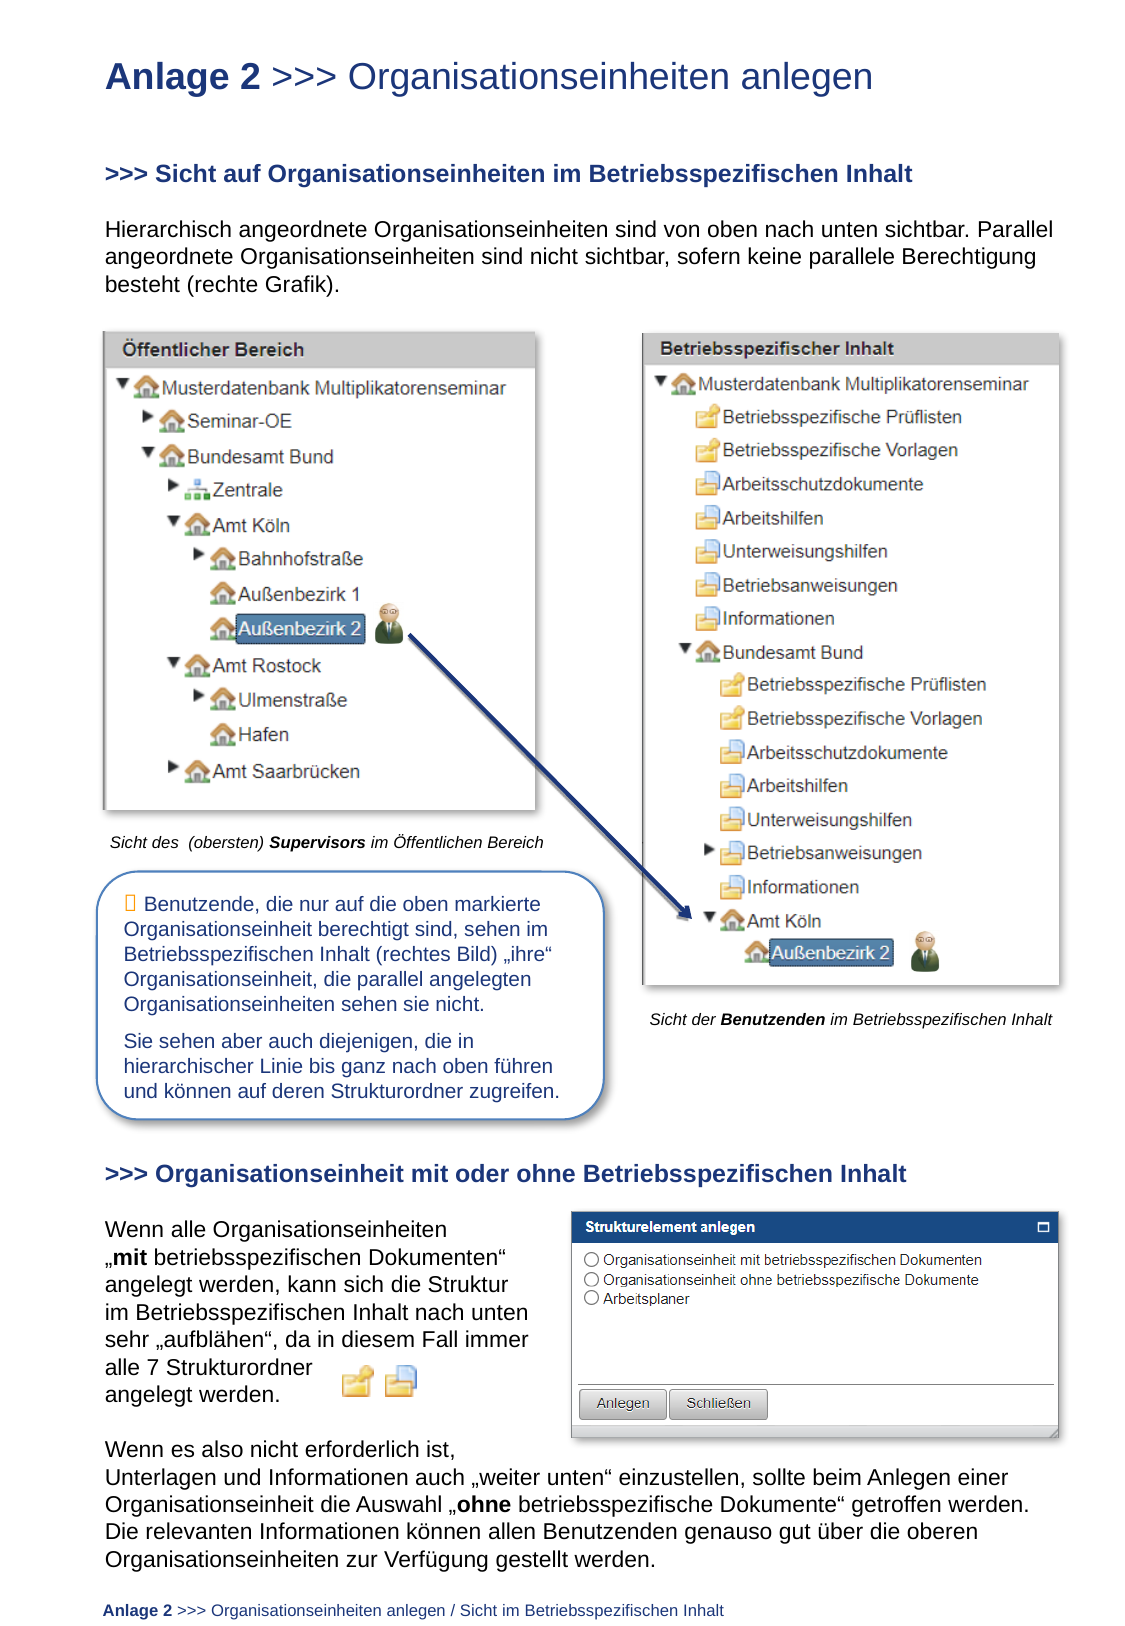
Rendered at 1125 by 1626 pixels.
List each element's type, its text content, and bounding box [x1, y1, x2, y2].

text_box  Benutzende, die nur auf die oben markierte Organisationseinheit berechtigt sind, sehen im Betriebsspezifischen Inhalt (rechtes Bild) „ihre“ Organisationseinheit, die parallel angelegten Organisationseinheiten sehen sie nicht. Sie sehen aber auch diejenigen, die in hierarchischer Linie bis ganz nach oben führen und können auf deren Strukturordner zugreifen. [96, 871, 604, 1120]
text_box Anlage 2 >>> Organisationseinheiten anlegen [90, 44, 1099, 105]
picture [642, 333, 1059, 986]
text_box Anlage 2 >>> Organisationseinheiten anlegen / Sicht im Betriebsspezifischen Inhalt Seite 1 von 1 [87, 1592, 1071, 1625]
picture [101, 331, 535, 810]
picture [570, 1211, 1059, 1438]
text_box Sicht des (obersten) Supervisors im Öffentlichen Bereich [95, 824, 560, 860]
text_box >>> Organisationseinheit mit oder ohne Betriebsspezifischen Inhalt Wenn alle Organisationseinheiten „mit betriebsspezifischen Dokumenten“ angelegt werden, kann sich die Struktur im Betriebsspezifischen Inhalt nach unten sehr „aufblähen“, da in diesem Fall immer alle 7 Strukturordner angelegt werden. Wenn es also nicht erforderlich ist, Unterlagen und Informationen auch „weiter unten“ einzustellen, sollte beim Anlegen einer Organisationseinheit die Auswahl „ohne betriebsspezifische Dokumente“ getroffen werden. Die relevanten Informationen können allen Benutzenden genauso gut über die oberen Organisationseinheiten zur Verfügung gestellt werden. [90, 1150, 1073, 1580]
text_box >>> Sicht auf Organisationseinheiten im Betriebsspezifischen Inhalt Hierarchisch angeordnete Organisationseinheiten sind von oben nach unten sichtbar. Parallel angeordnete Organisationseinheiten sind nicht sichtbar, sofern keine parallele Berechtigung besteht (rechte Grafik). [90, 149, 1118, 330]
text_box Sicht der Benutzenden im Betriebsspezifischen Inhalt [634, 1001, 1068, 1037]
picture [384, 1365, 417, 1398]
picture [341, 1365, 374, 1398]
